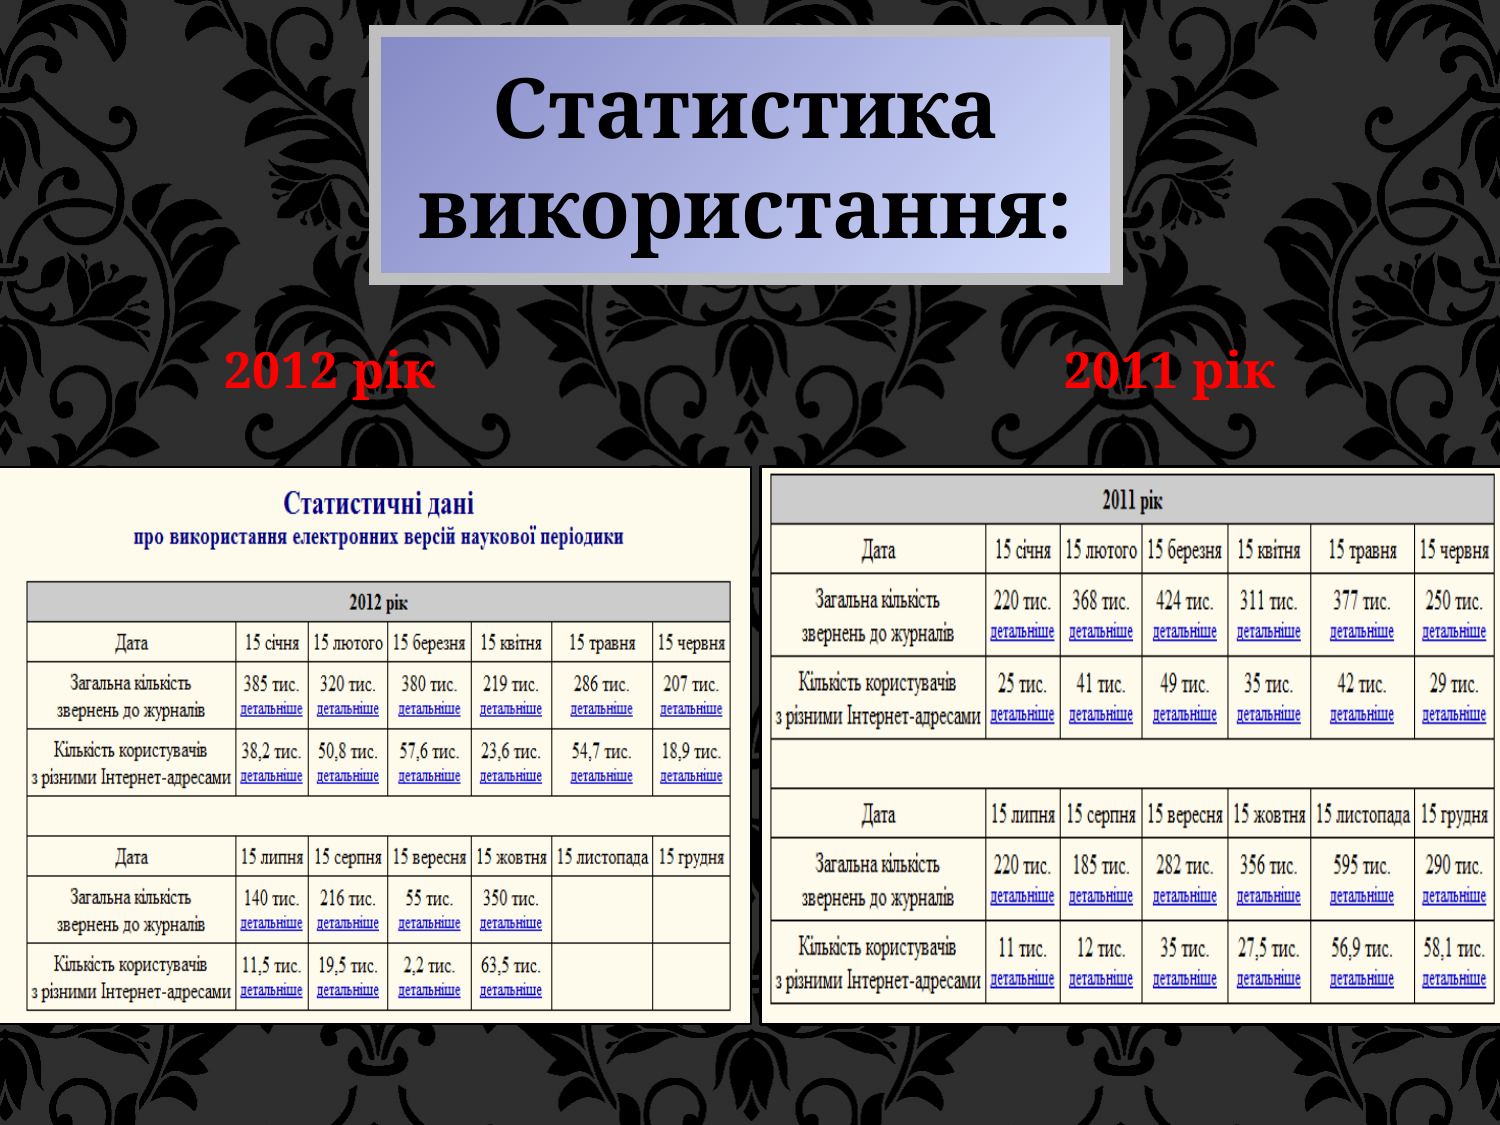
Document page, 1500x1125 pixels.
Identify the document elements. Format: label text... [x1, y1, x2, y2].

picture [0, 0, 1500, 1125]
picture [761, 467, 1500, 1024]
picture [0, 467, 751, 1024]
title Статистика використання: [369, 25, 1123, 285]
list 2011 рік [840, 331, 1500, 447]
list 2012 рік [0, 331, 660, 447]
